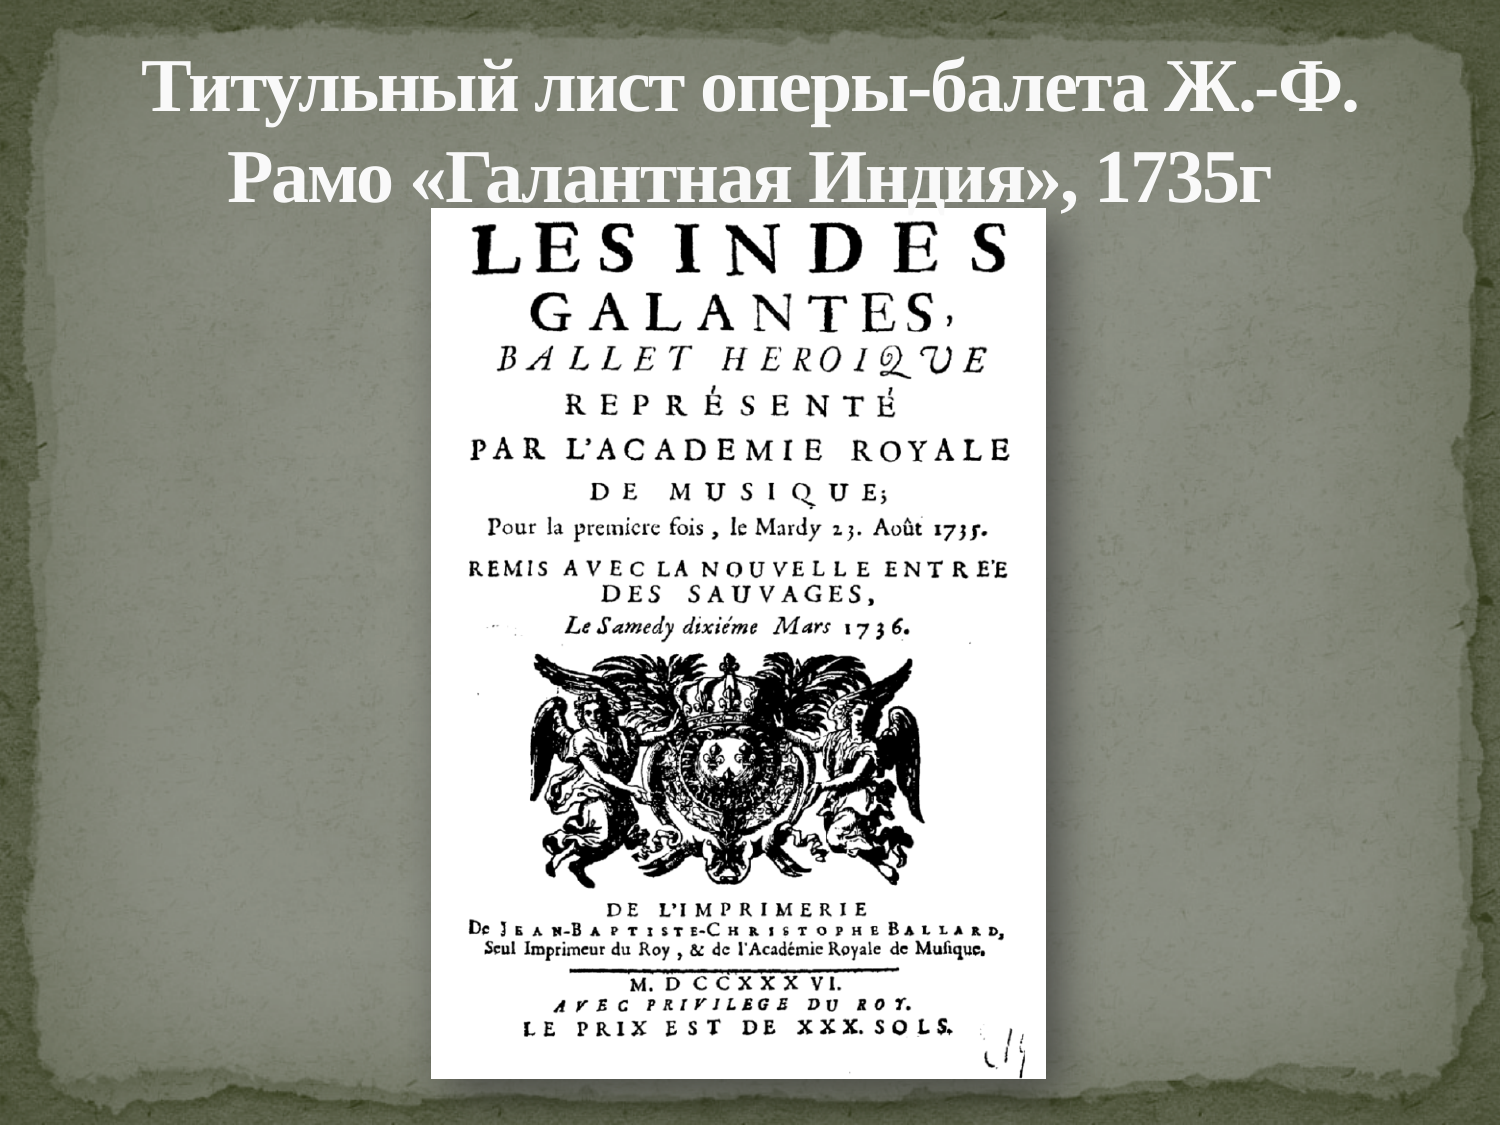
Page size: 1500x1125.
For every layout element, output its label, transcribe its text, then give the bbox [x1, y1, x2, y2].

title Титульный лист оперы-балета Ж.-Ф. Рамо «Галантная Индия», 1735г [74, 24, 1425, 225]
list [431, 208, 1046, 1078]
